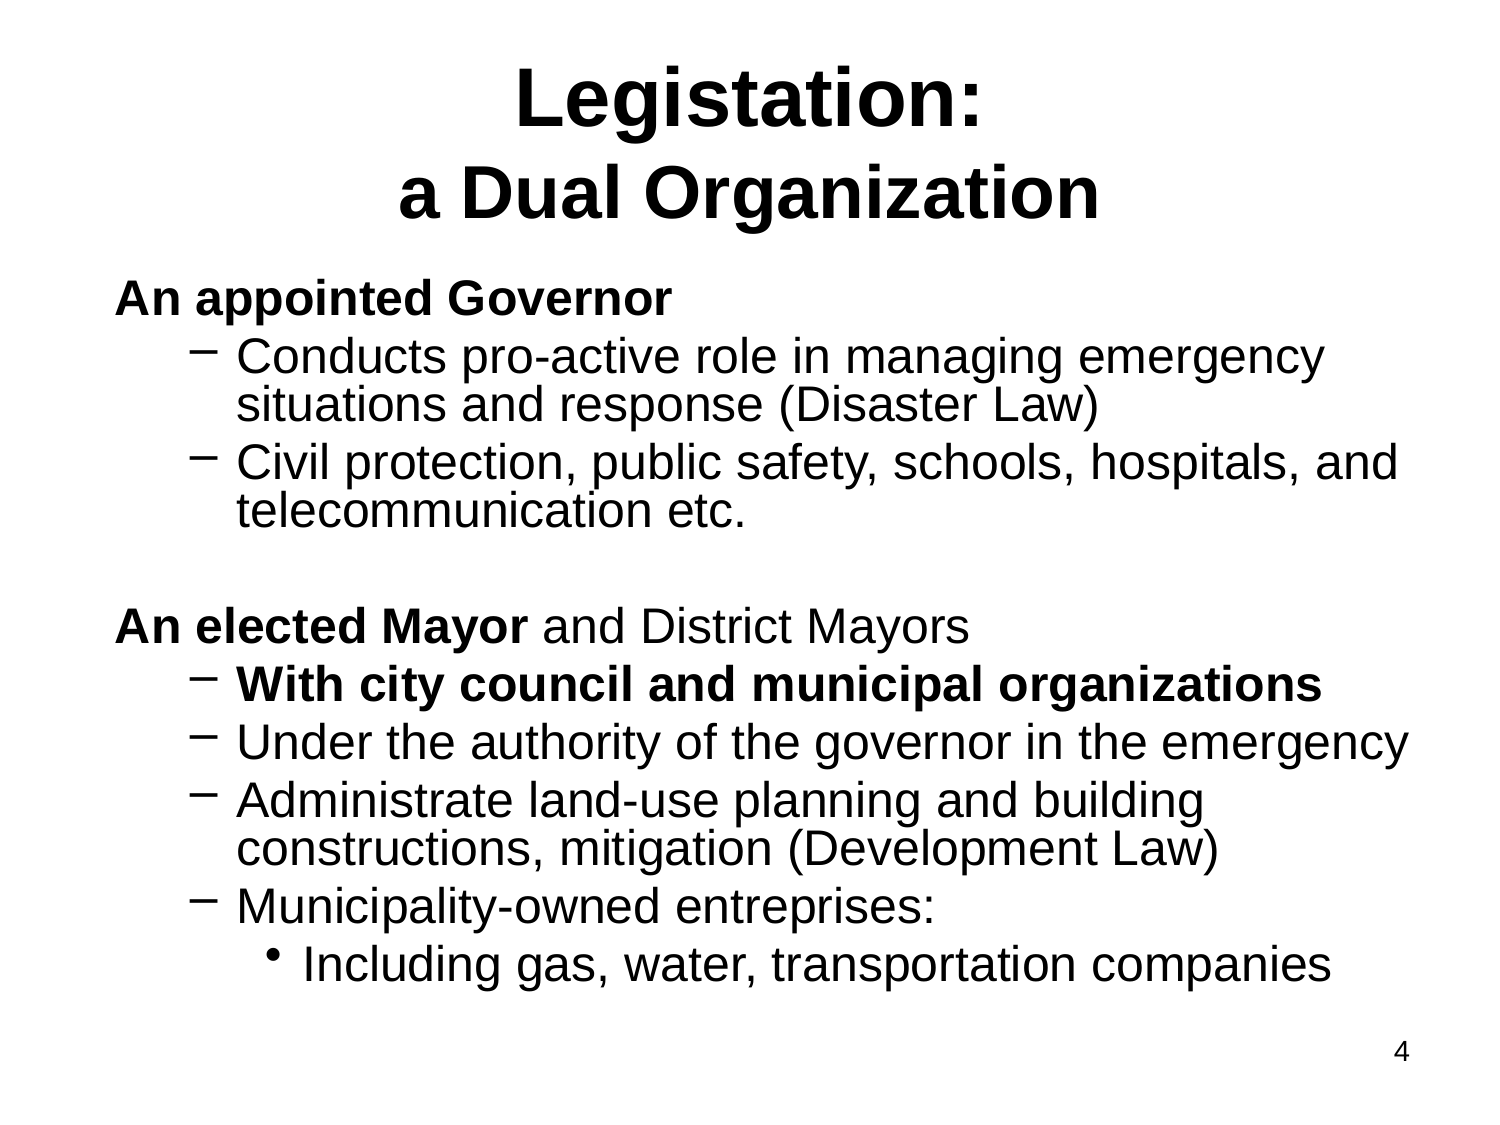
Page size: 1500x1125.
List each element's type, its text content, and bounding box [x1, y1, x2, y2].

list An appointed Governor Conducts pro-active role in managing emergency situations and response (Disaster Law) Civil protection, public safety, schools, hospitals, and telecommunication etc. An elected Mayor and District Mayors With city council and municipal organizations Under the authority of the governor in the emergency Administrate land-use planning and building constructions, mitigation (Development Law) Municipality-owned entreprises: Including gas, water, transportation companies [99, 224, 1451, 968]
title Legistation: a Dual Organization [74, 44, 1426, 232]
slide_number 4 [1074, 1024, 1426, 1103]
